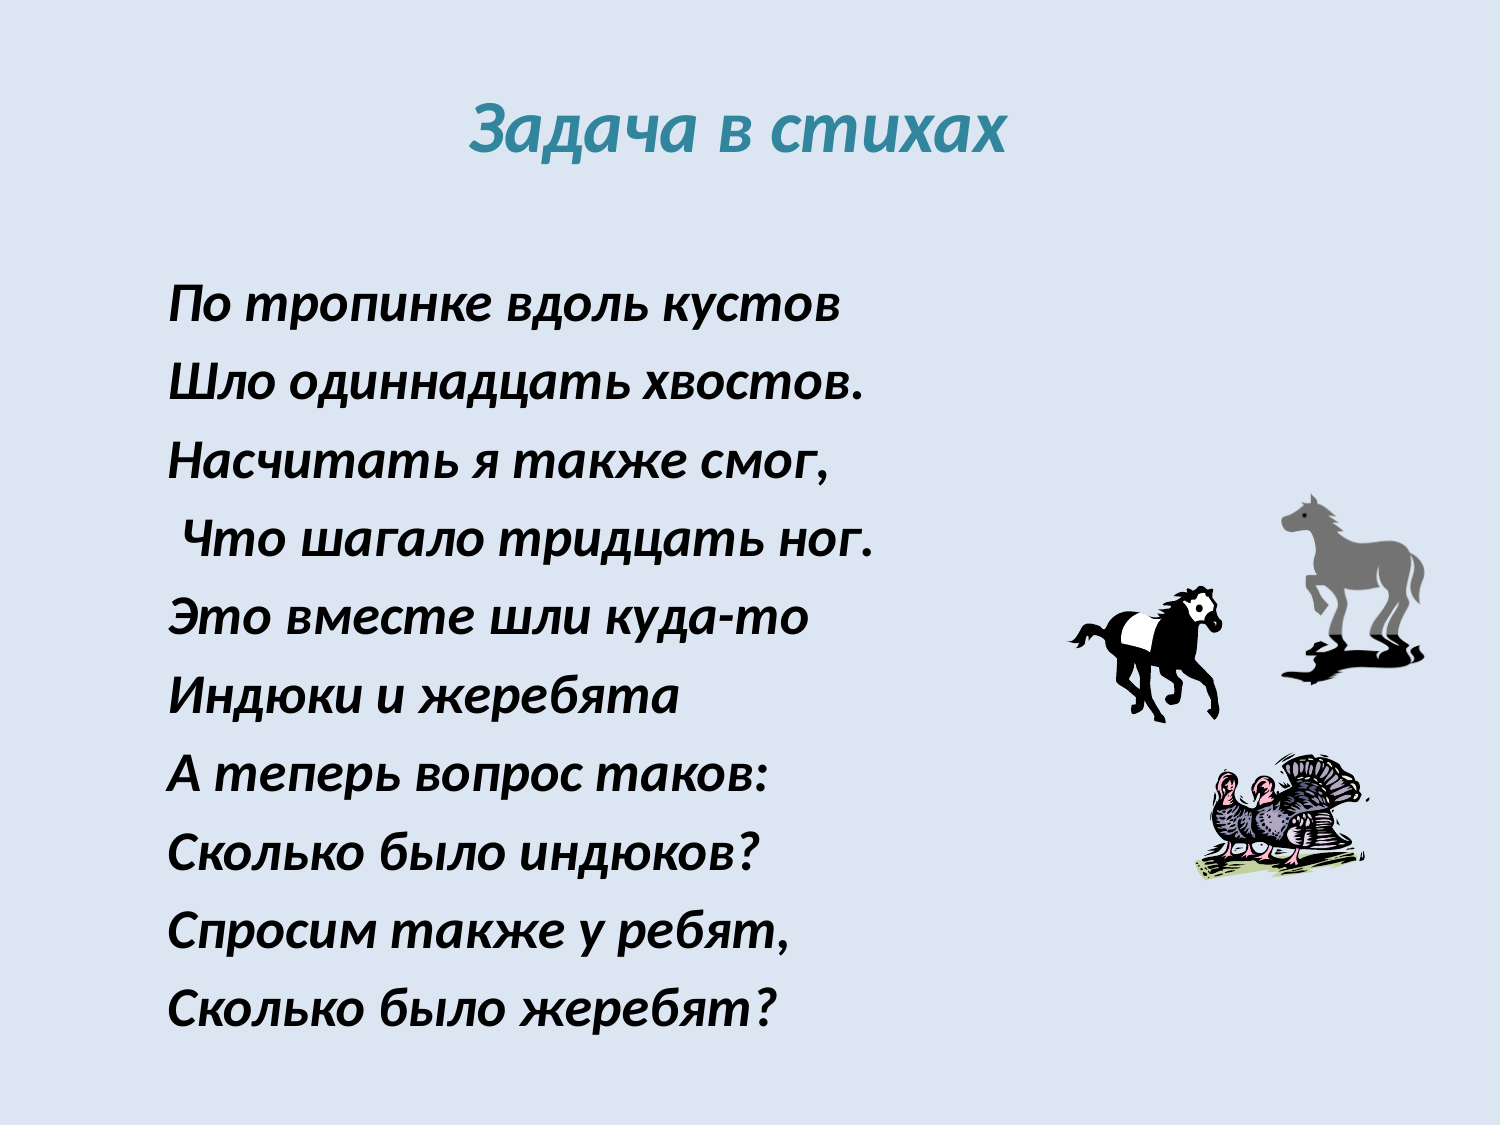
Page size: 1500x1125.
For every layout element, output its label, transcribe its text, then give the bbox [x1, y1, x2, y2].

subtitle По тропинке вдоль кустов Шло одиннадцать хвостов. Насчитать я также смог, Что шагало тридцать ног. Это вместе шли куда-то Индюки и жеребята А теперь вопрос таков: Сколько было индюков? Спросим также у ребят, Сколько было жеребят? [152, 257, 1111, 1055]
picture [1195, 749, 1373, 884]
picture [1066, 585, 1223, 724]
picture [1277, 491, 1430, 687]
title Задача в стихах [292, 35, 1184, 211]
